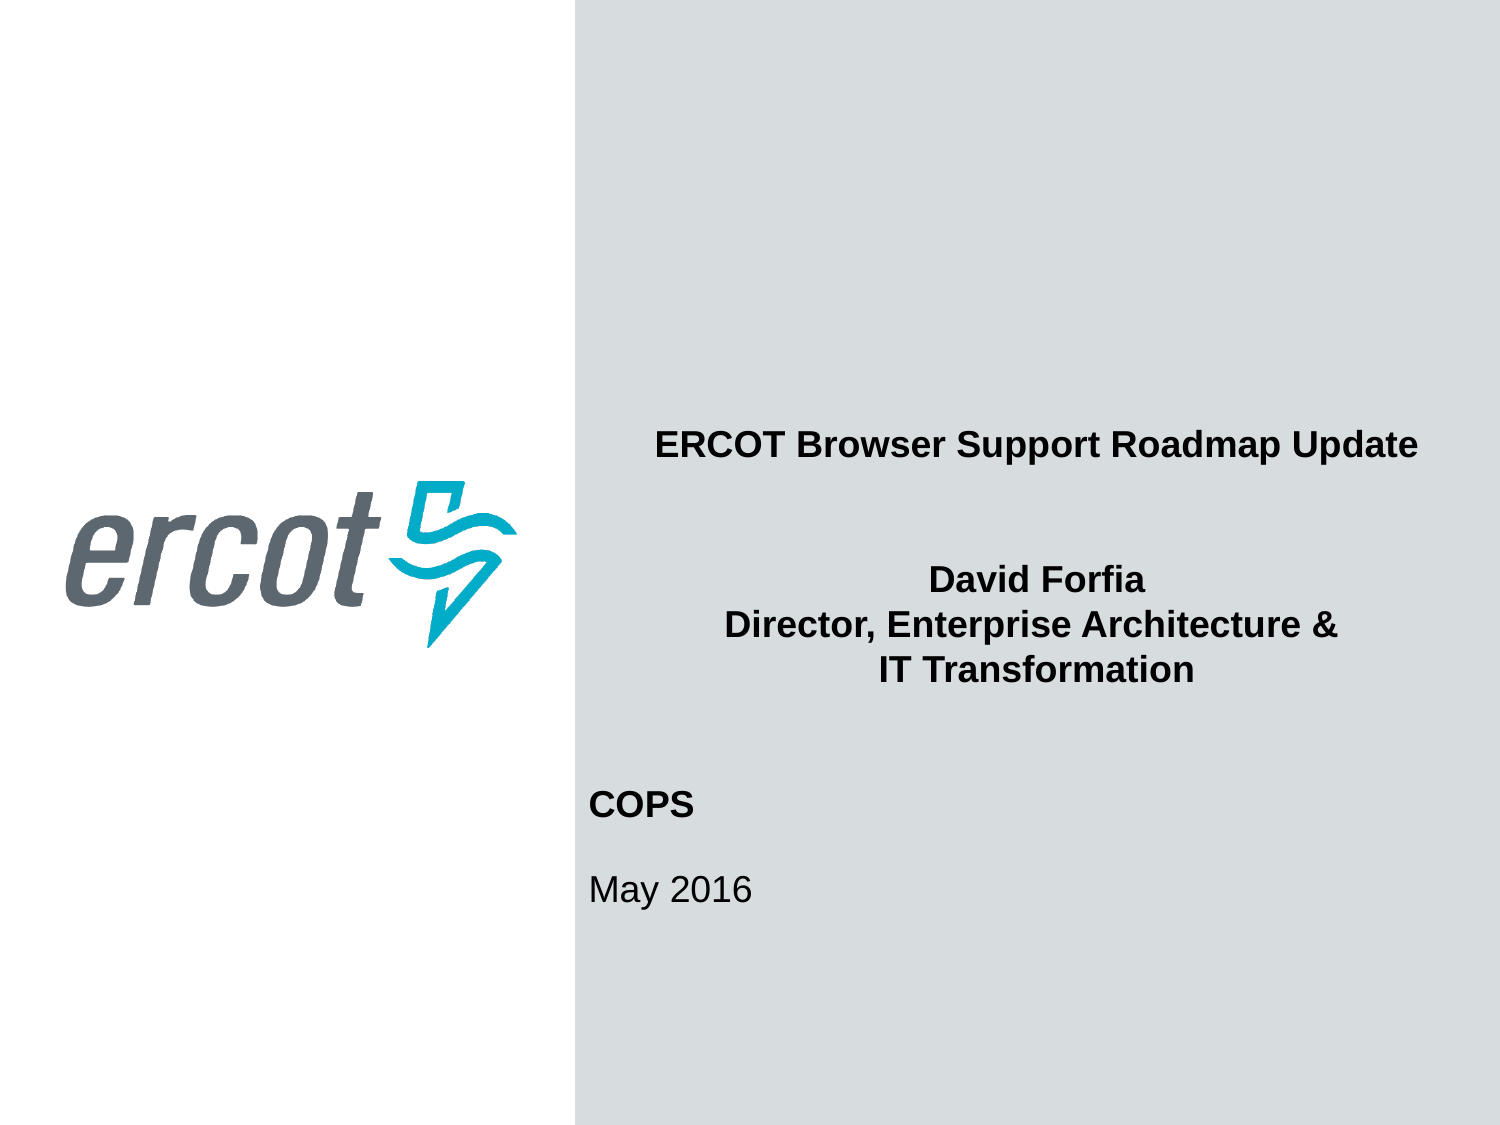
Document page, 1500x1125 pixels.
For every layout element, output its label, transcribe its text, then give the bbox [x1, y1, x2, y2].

picture [56, 471, 525, 654]
text_box ERCOT Browser Support Roadmap Update David Forfia Director, Enterprise Architecture & IT Transformation COPS May 2016 [573, 412, 1500, 918]
